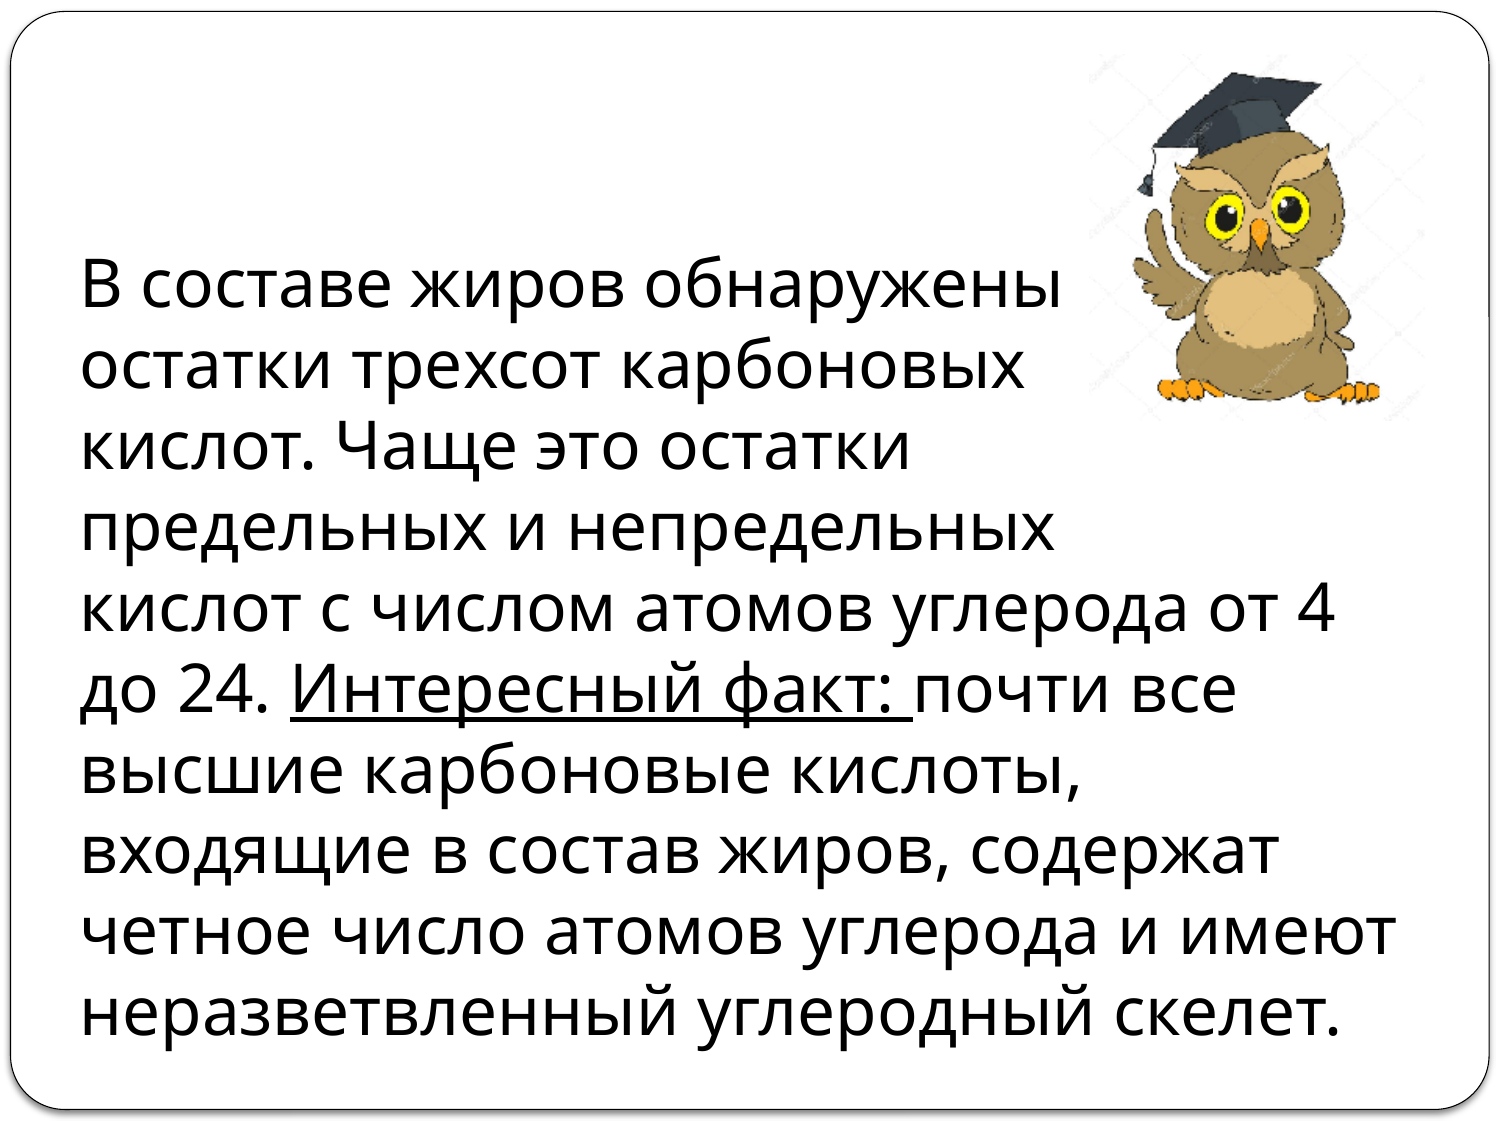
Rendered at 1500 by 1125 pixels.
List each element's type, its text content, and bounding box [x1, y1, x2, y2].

title В составе жиров обнаружены остатки трехсот карбоновых кислот. Чаще это остатки предельных и непредельных кислот с числом атомов углерода от 4 до 24. Интересный факт: почти все высшие карбоновые кислоты, входящие в состав жиров, содержат четное число атомов углерода и имеют неразветвленный углеродный скелет. [64, 166, 1425, 1065]
picture [1088, 54, 1426, 421]
